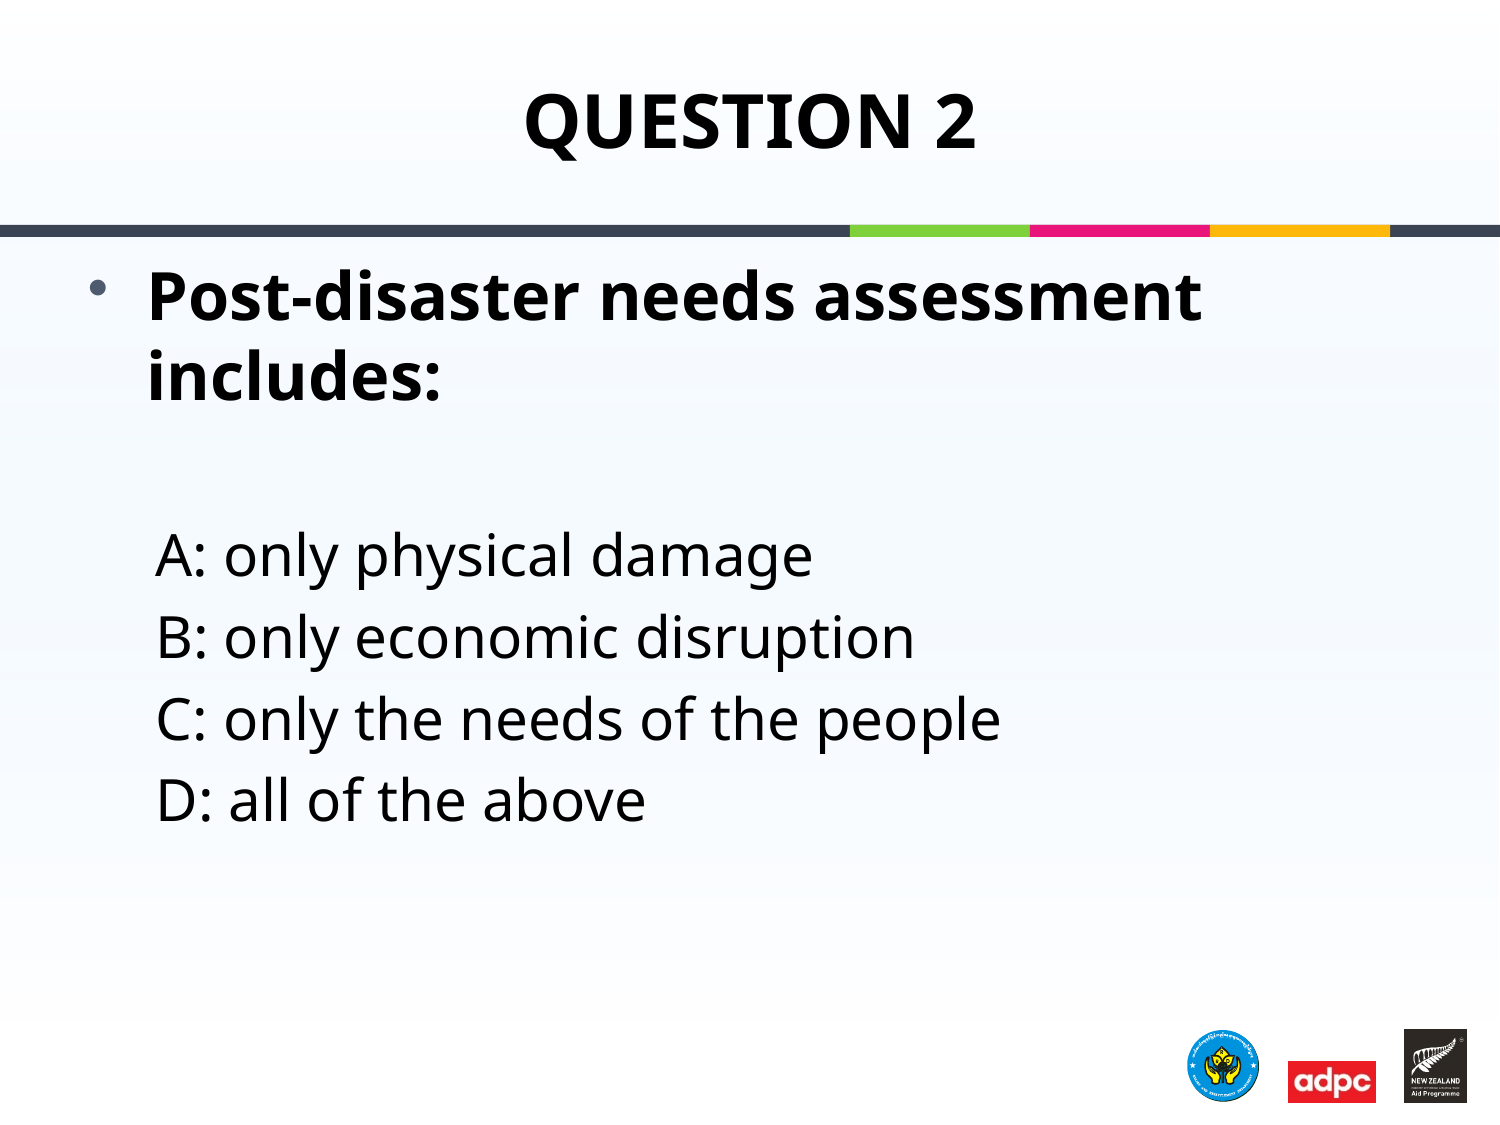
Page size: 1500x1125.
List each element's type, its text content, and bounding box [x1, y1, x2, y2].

list Post-disaster needs assessment includes: A: only physical damage B: only economic disruption C: only the needs of the people D: all of the above [75, 246, 1425, 1005]
picture [1404, 1029, 1467, 1103]
picture [1288, 1061, 1376, 1103]
title QUESTION 2 [75, 24, 1425, 213]
